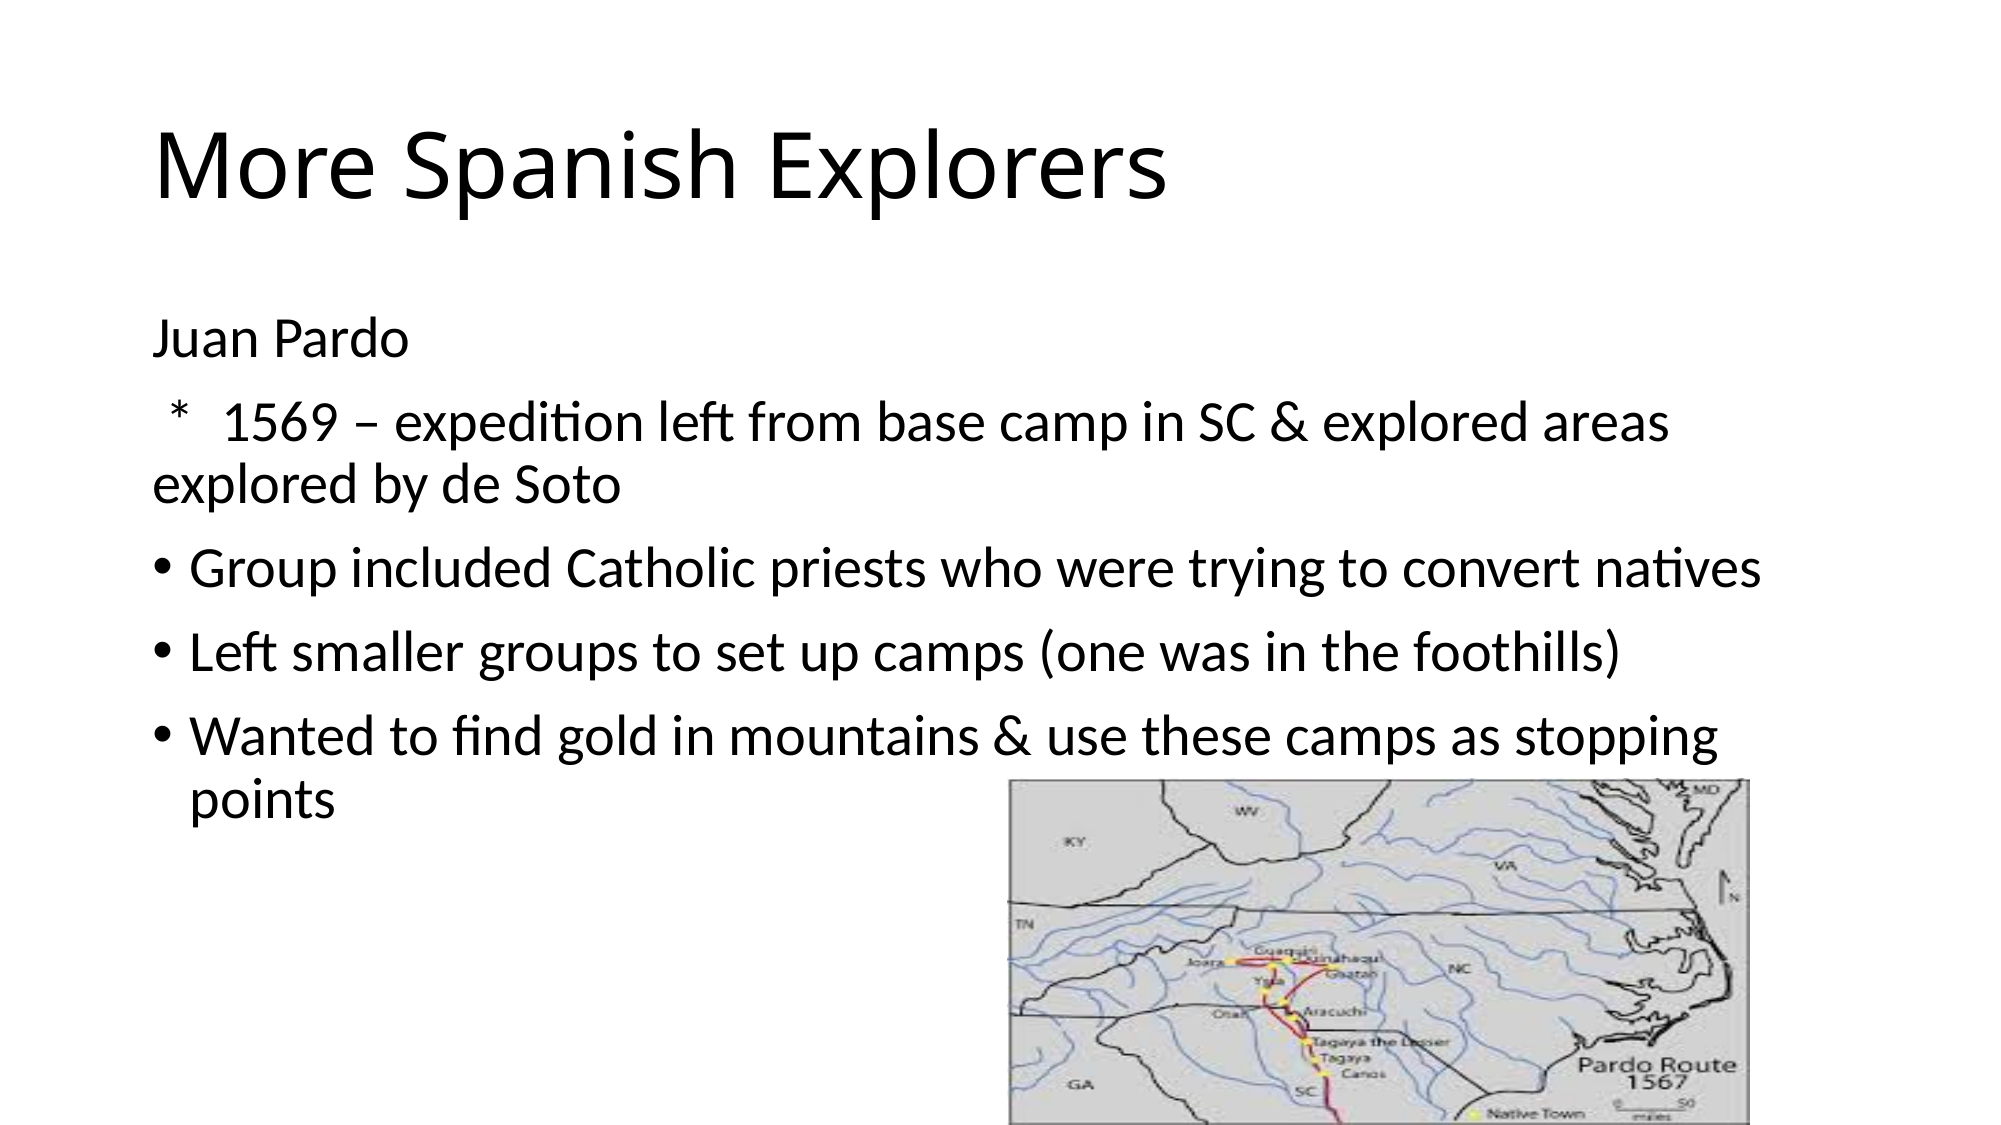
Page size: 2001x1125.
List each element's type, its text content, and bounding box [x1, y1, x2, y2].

list Juan Pardo * 1569 – expedition left from base camp in SC & explored areas explored by de Soto Group included Catholic priests who were trying to convert natives Left smaller groups to set up camps (one was in the foothills) Wanted to find gold in mountains & use these camps as stopping points [137, 299, 1863, 1014]
picture [1007, 778, 1750, 1125]
title More Spanish Explorers [137, 59, 1863, 278]
